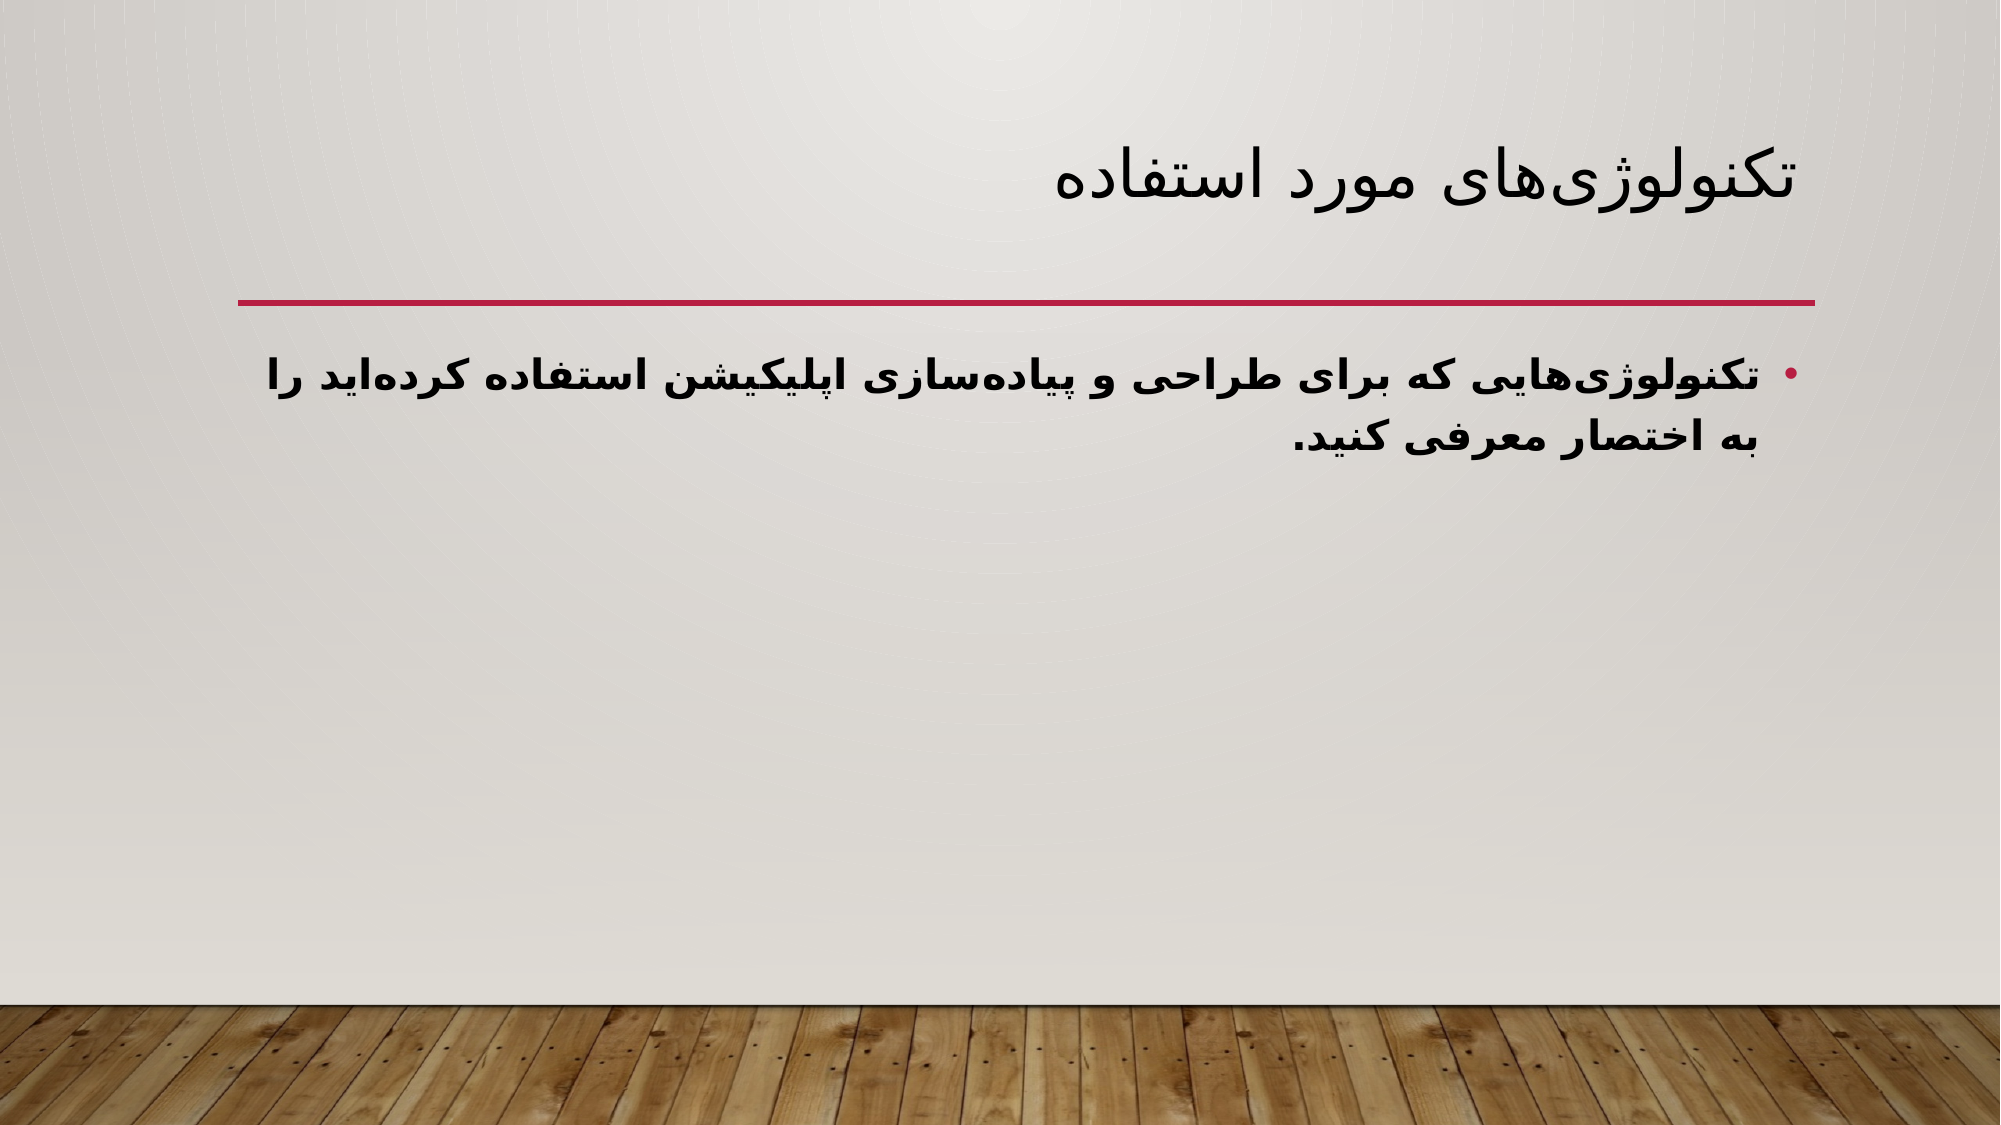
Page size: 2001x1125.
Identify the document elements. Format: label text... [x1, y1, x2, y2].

title تکنولوژی‌های مورد استفاده [238, 131, 1814, 305]
picture [0, 1005, 2000, 1125]
list تکنولوژی‌هایی که برای طراحی و پیاده‌سازی اپلیکیشن استفاده کرده‌اید را به اختصار معرفی کنید. [238, 330, 1814, 897]
